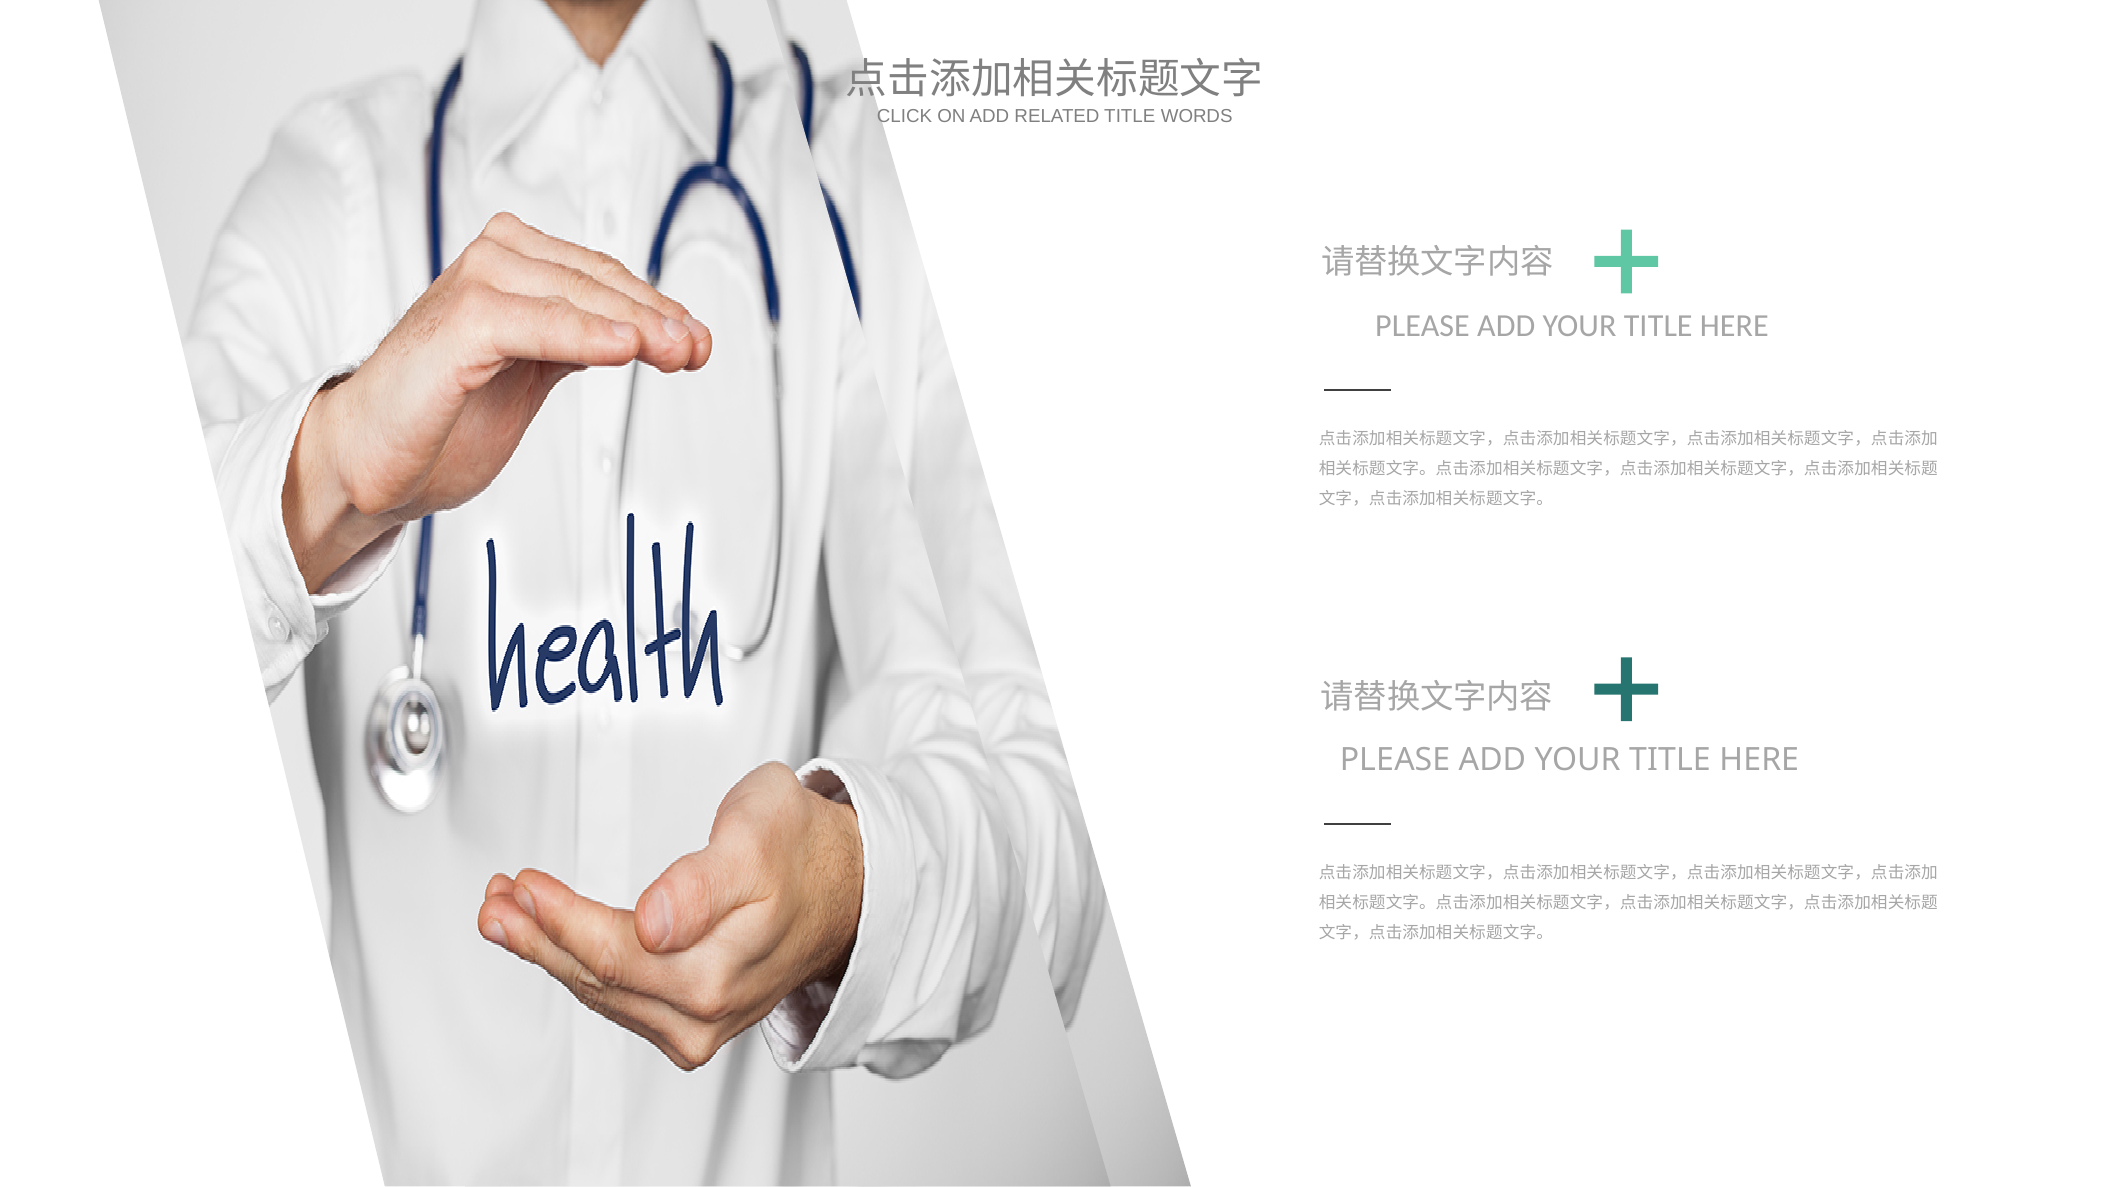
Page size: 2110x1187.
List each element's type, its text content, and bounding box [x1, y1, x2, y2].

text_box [1303, 667, 1954, 948]
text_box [97, 0, 1191, 1187]
text_box [1620, 656, 1633, 667]
text_box 点击添加相关标题文字 [1191, 44, 1307, 107]
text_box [1303, 232, 1954, 514]
text_box CLICK ON ADD RELATED TITLE WORDS [1191, 95, 1257, 130]
